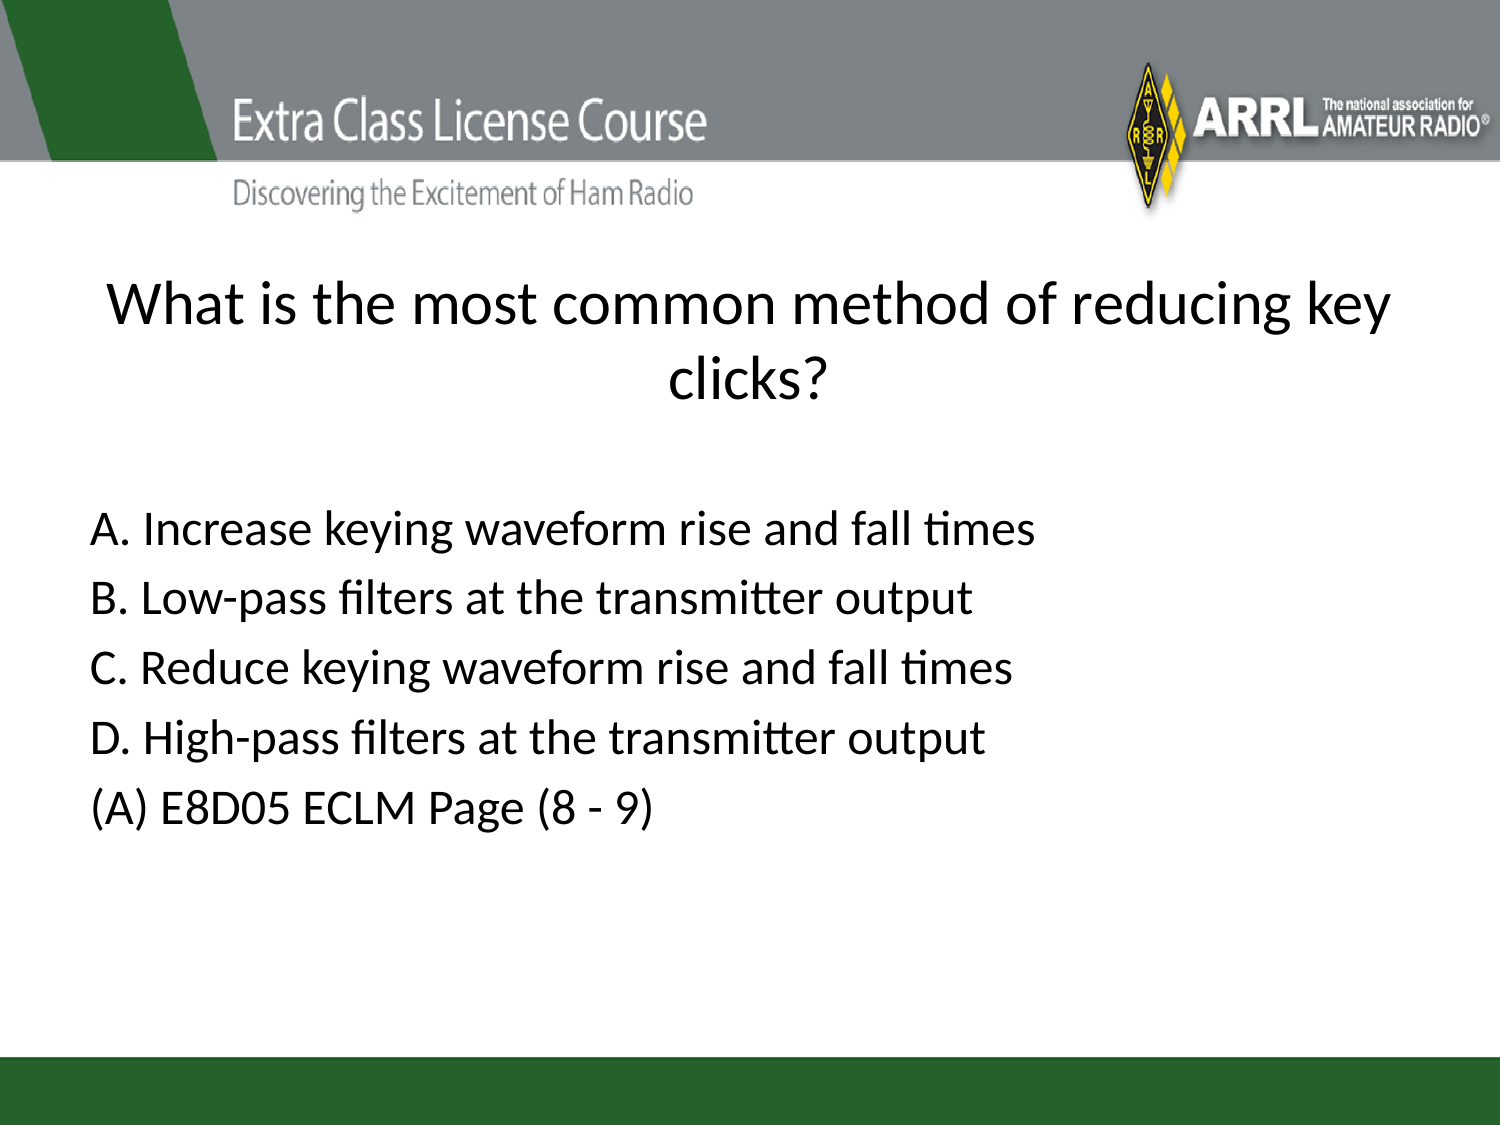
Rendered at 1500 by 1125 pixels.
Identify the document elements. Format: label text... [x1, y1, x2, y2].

list A. Increase keying waveform rise and fall times B. Low-pass filters at the transmitter output C. Reduce keying waveform rise and fall times D. High-pass filters at the transmitter output (A) E8D05 ECLM Page (8 - 9) [75, 487, 1425, 1005]
picture [0, 0, 1500, 1125]
title What is the most common method of reducing key clicks? [75, 254, 1425, 435]
